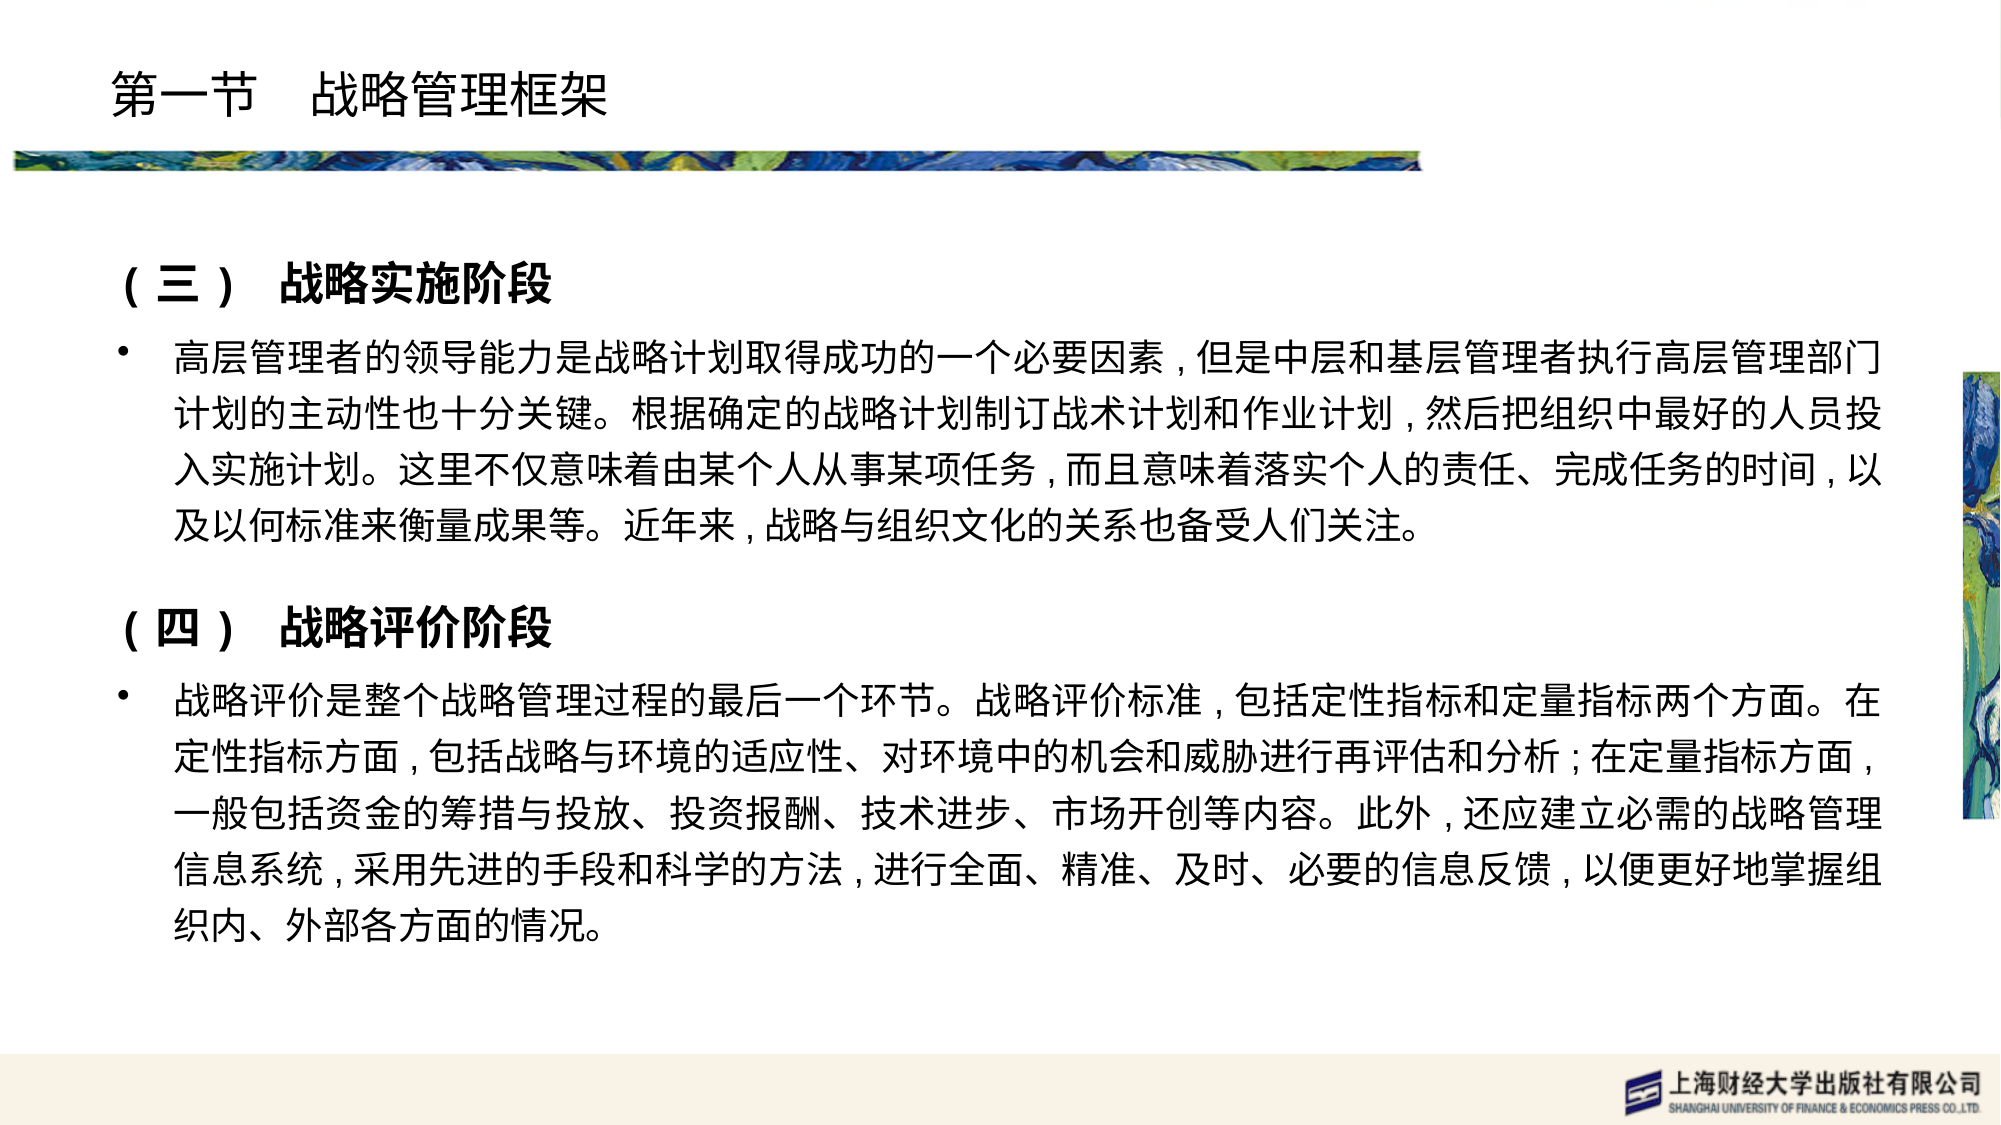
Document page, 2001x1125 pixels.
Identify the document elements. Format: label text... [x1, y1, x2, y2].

picture [0, 0, 2001, 1125]
title 第一节 战略管理框架 [94, 42, 1451, 146]
list (三) 战略实施阶段 高层管理者的领导能力是战略计划取得成功的一个必要因素,但是中层和基层管理者执行高层管理部门计划的主动性也十分关键。根据确定的战略计划制订战术计划和作业计划,然后把组织中最好的人员投入实施计划。这里不仅意味着由某个人从事某项任务,而且意味着落实个人的责任、完成任务的时间,以及以何标准来衡量成果等。近年来,战略与组织文化的关系也备受人们关注。 (四) 战略评价阶段 战略评价是整个战略管理过程的最后一个环节。战略评价标准,包括定性指标和定量指标两个方面。在定性指标方面,包括战略与环境的适应性、对环境中的机会和威胁进行再评估和分析;在定量指标方面,一般包括资金的筹措与投放、投资报酬、技术进步、市场开创等内容。此外,还应建立必需的战略管理信息系统,采用先进的手段和科学的方法,进行全面、精准、及时、必要的信息反馈,以便更好地掌握组织内、外部各方面的情况。 [102, 233, 1898, 1032]
